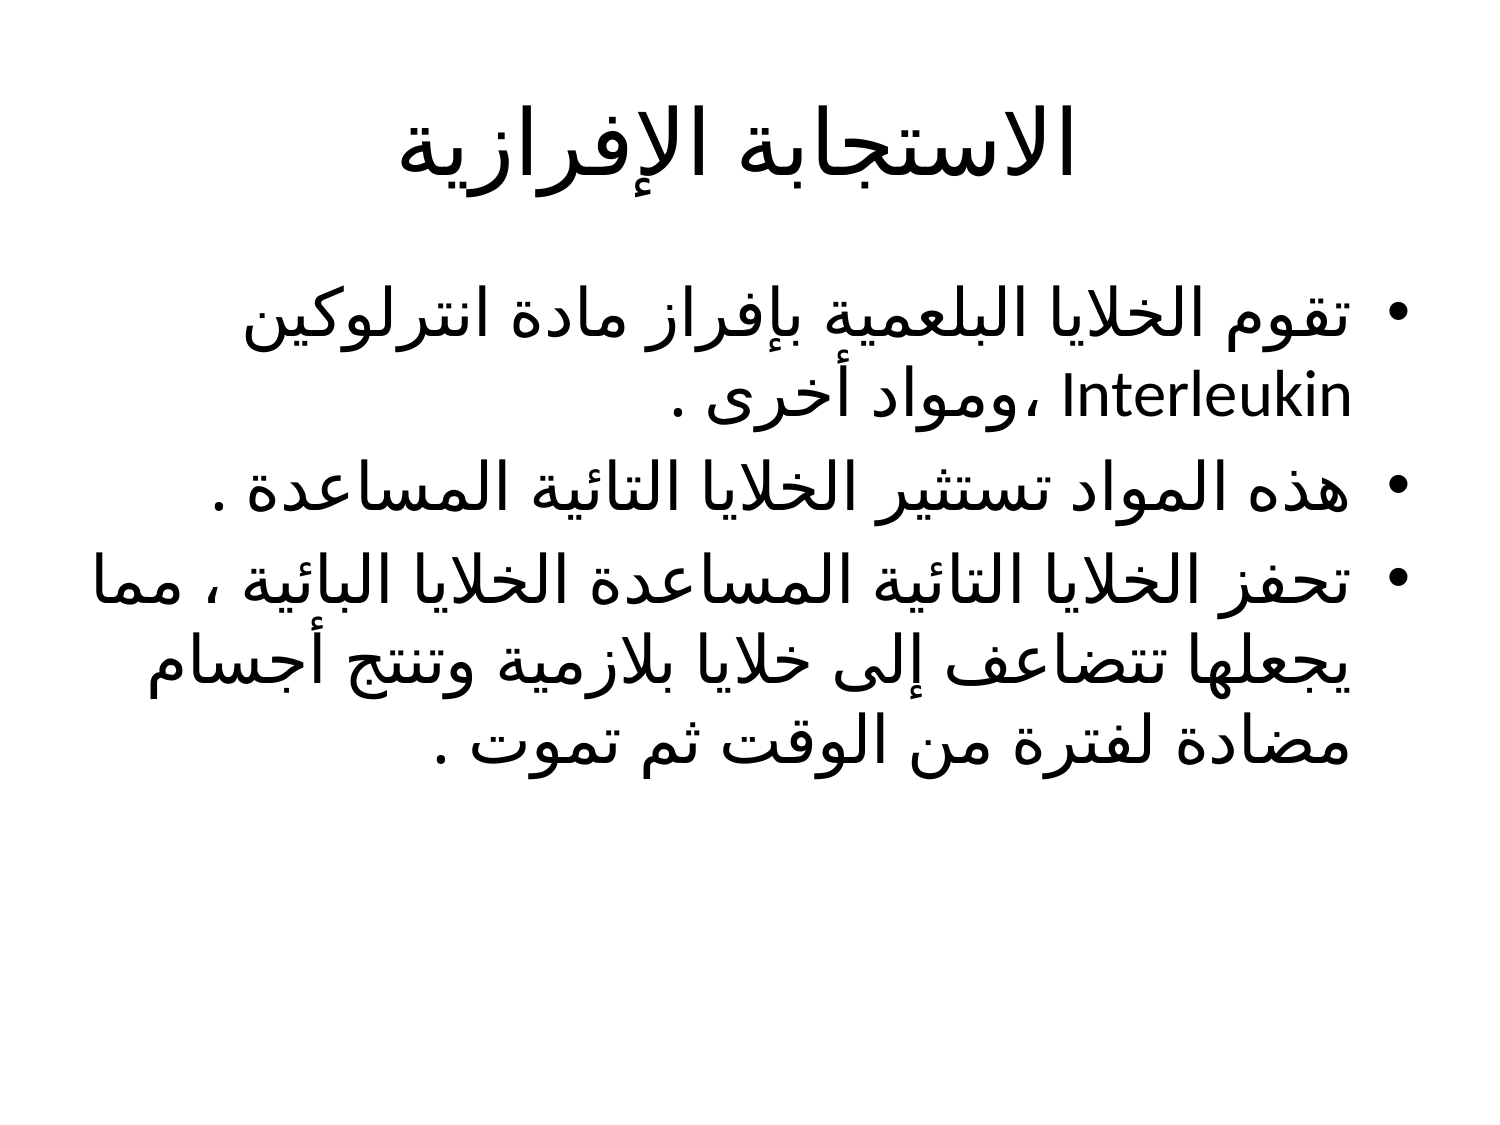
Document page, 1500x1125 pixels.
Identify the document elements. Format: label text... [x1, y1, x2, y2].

title الاستجابة الإفرازية [75, 45, 1425, 233]
list تقوم الخلايا البلعمية بإفراز مادة انترلوكين Interleukin ،ومواد أخرى . هذه المواد تستثير الخلايا التائية المساعدة . تحفز الخلايا التائية المساعدة الخلايا البائية ، مما يجعلها تتضاعف إلى خلايا بلازمية وتنتج أجسام مضادة لفترة من الوقت ثم تموت . [75, 262, 1425, 1005]
